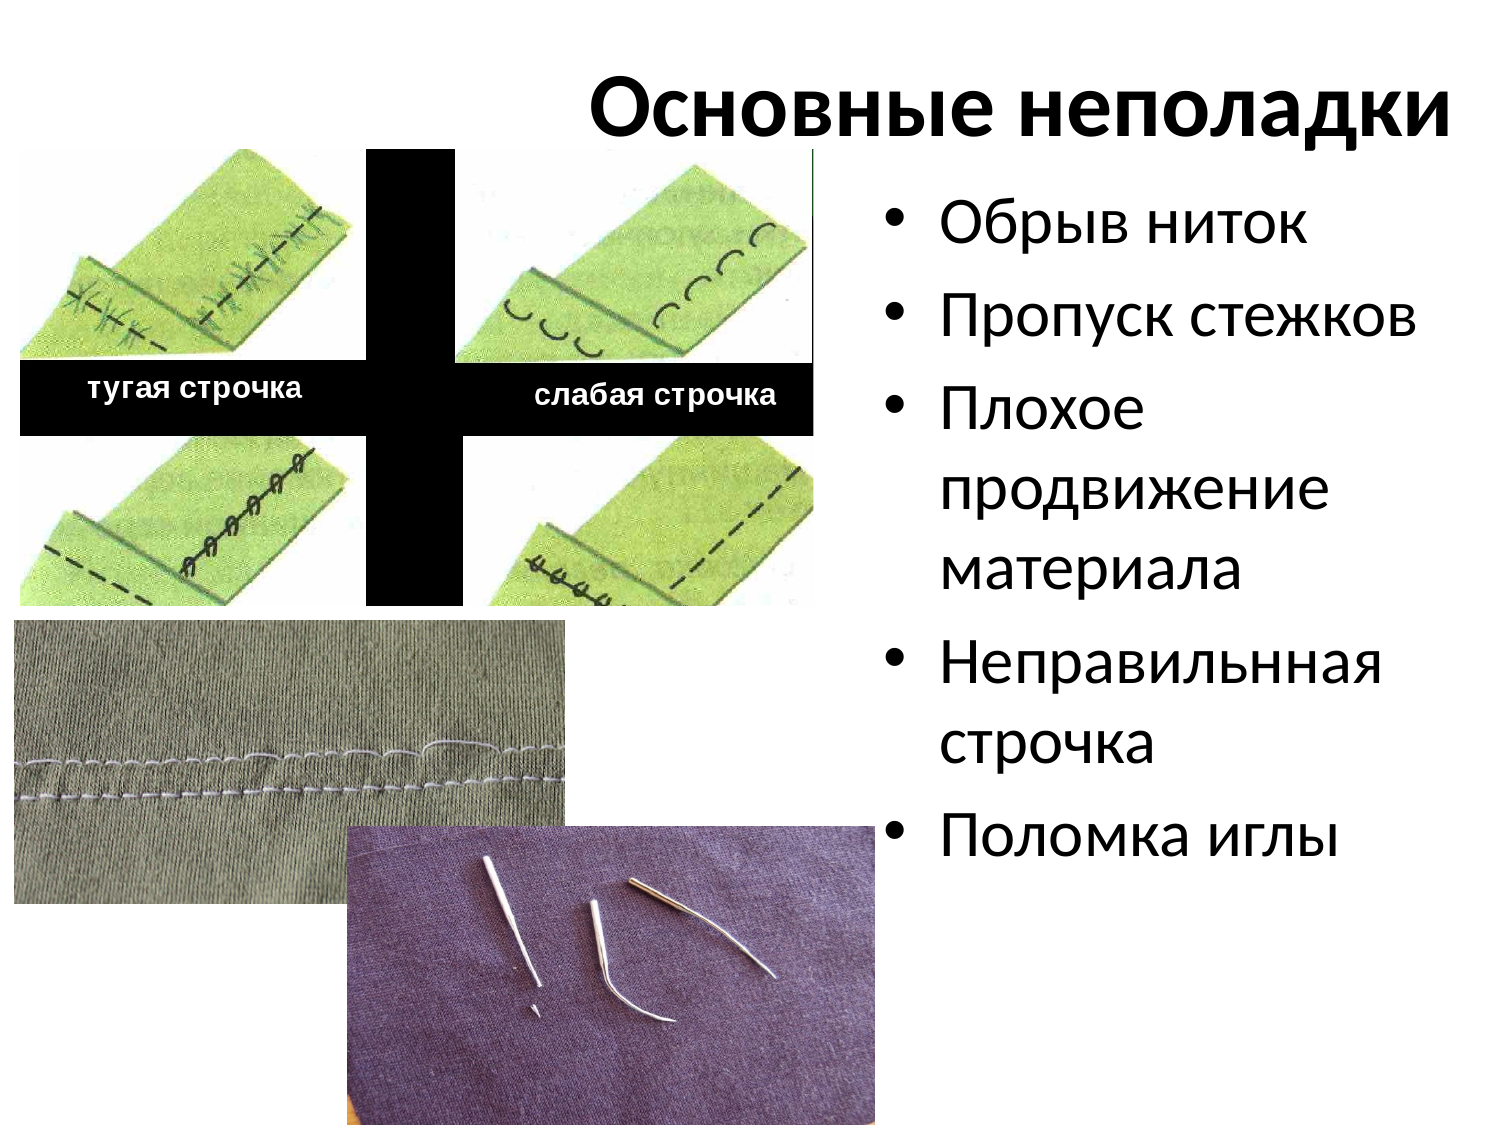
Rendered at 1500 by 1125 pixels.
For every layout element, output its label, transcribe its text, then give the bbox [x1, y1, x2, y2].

picture [14, 619, 875, 1125]
list Обрыв ниток Пропуск стежков Плохое продвижение материала Неправильнная строчка Поломка иглы [868, 169, 1473, 1079]
picture [19, 148, 814, 606]
title Основные неполадки [572, 5, 1473, 194]
